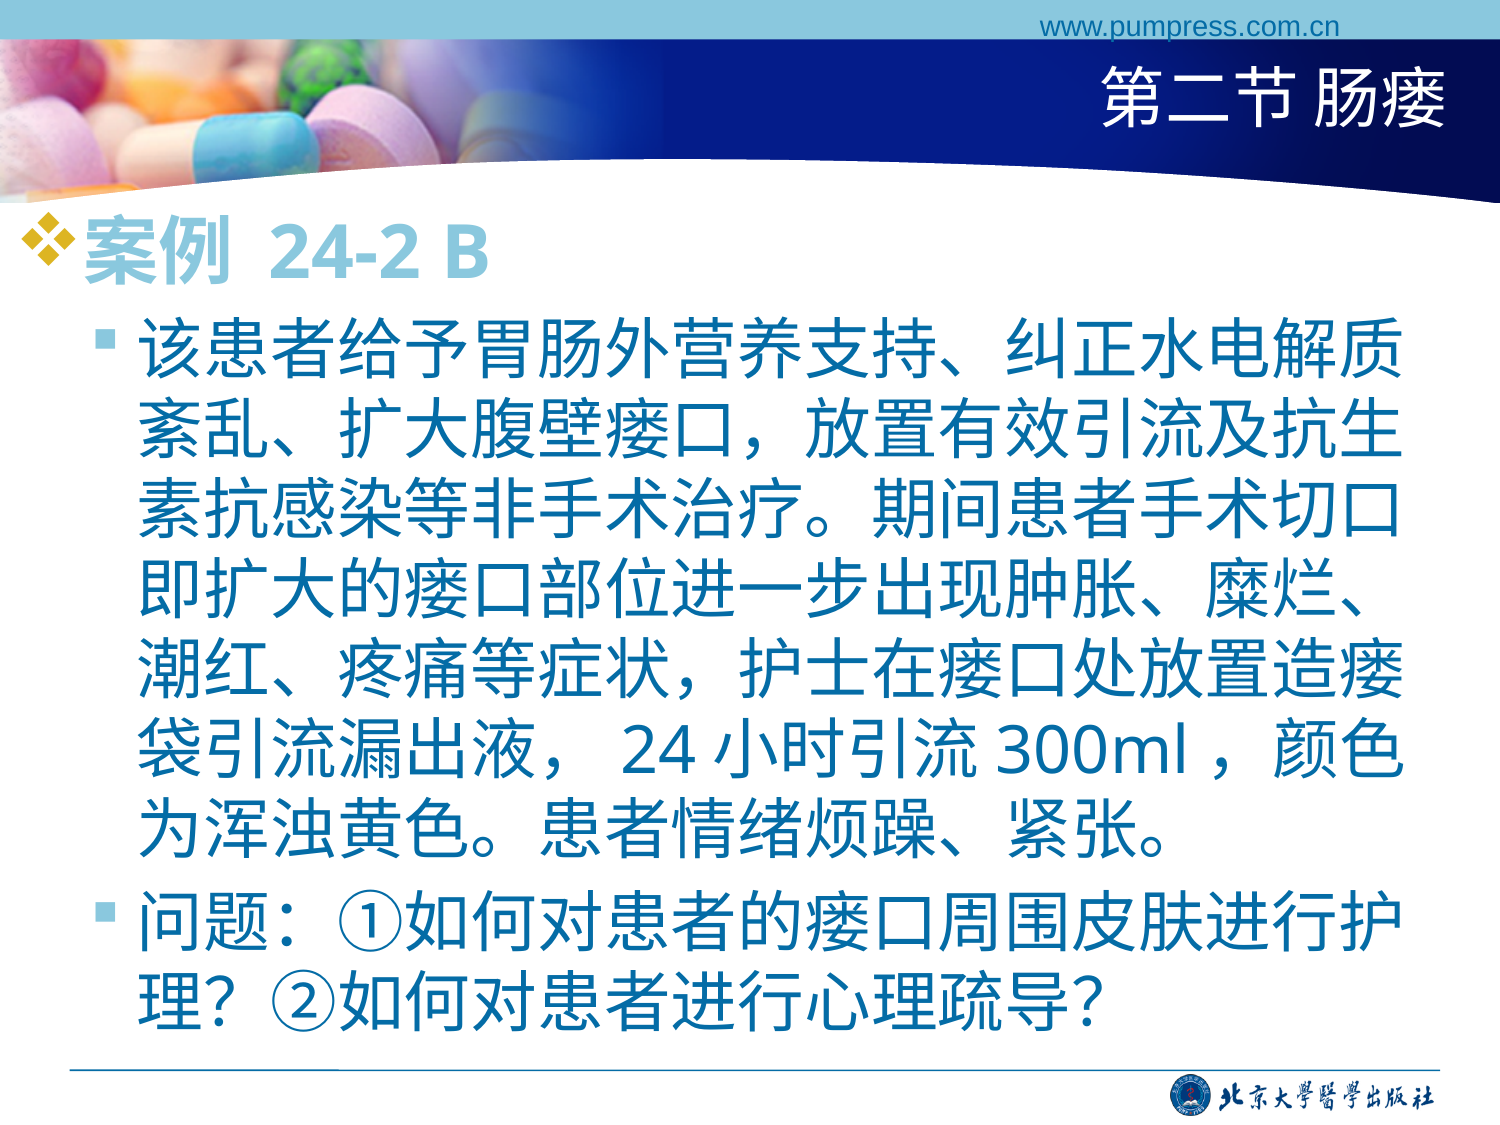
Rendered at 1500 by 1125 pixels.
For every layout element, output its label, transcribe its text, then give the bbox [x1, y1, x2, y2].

picture [1170, 1074, 1436, 1118]
list 案例 24-2 B 该患者给予胃肠外营养支持、纠正水电解质紊乱、扩大腹壁瘘口，放置有效引流及抗生素抗感染等非手术治疗。期间患者手术切口即扩大的瘘口部位进一步出现肿胀、糜烂、潮红、疼痛等症状，护士在瘘口处放置造瘘袋引流漏出液，24小时引流300ml，颜色为浑浊黄色。患者情绪烦躁、紧张。 问题：①如何对患者的瘘口周围皮肤进行护理？②如何对患者进行心理疏导？ [0, 196, 1463, 997]
picture [0, 40, 1500, 203]
slide_number www.pumpress.com.cn [1025, 0, 1463, 38]
title 第二节 肠瘘 [137, 49, 1463, 143]
